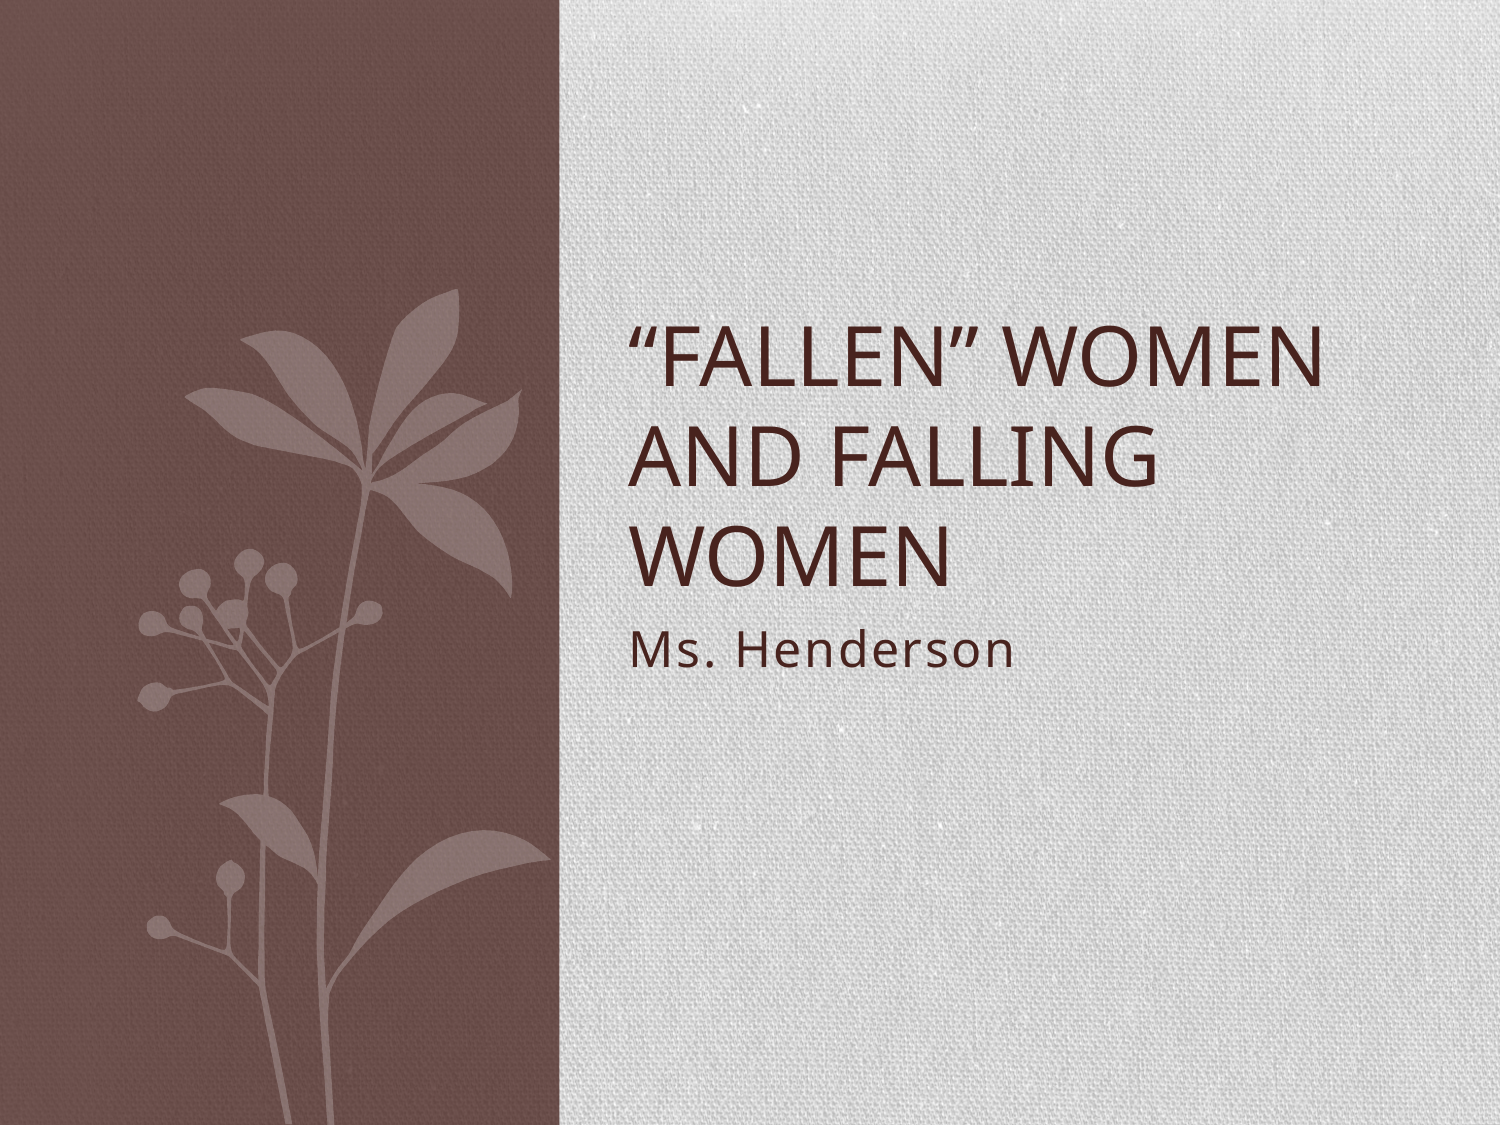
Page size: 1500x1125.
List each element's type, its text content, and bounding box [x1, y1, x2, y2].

subtitle Ms. Henderson [614, 611, 1454, 870]
title “Fallen” women and falling women [613, 232, 1454, 611]
